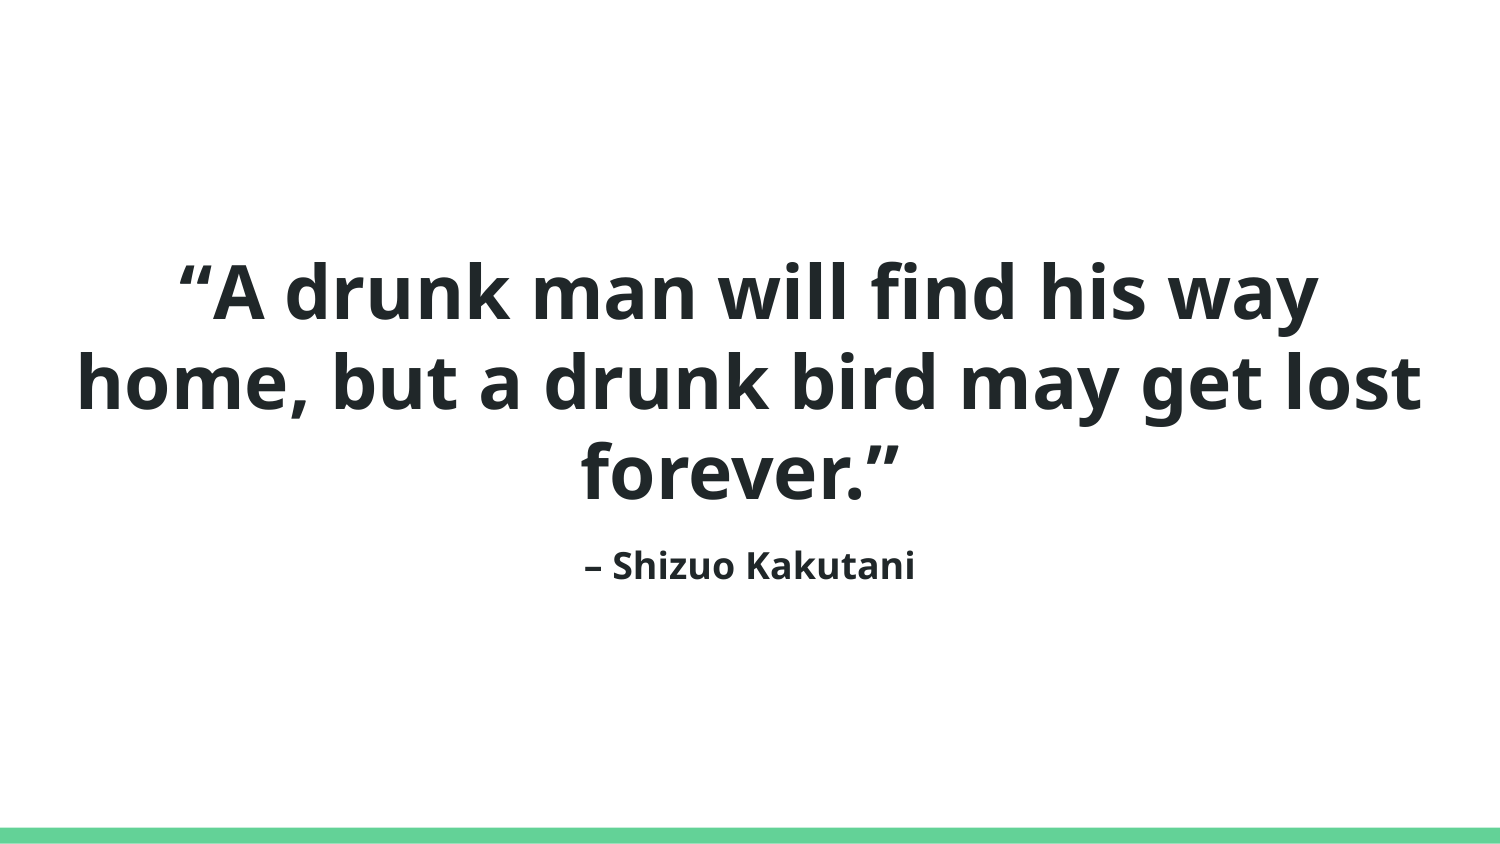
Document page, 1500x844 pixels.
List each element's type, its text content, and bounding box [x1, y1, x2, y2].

title “A drunk man will find his way home, but a drunk bird may get lost forever.” – Shizuo Kakutani [51, 43, 1449, 789]
